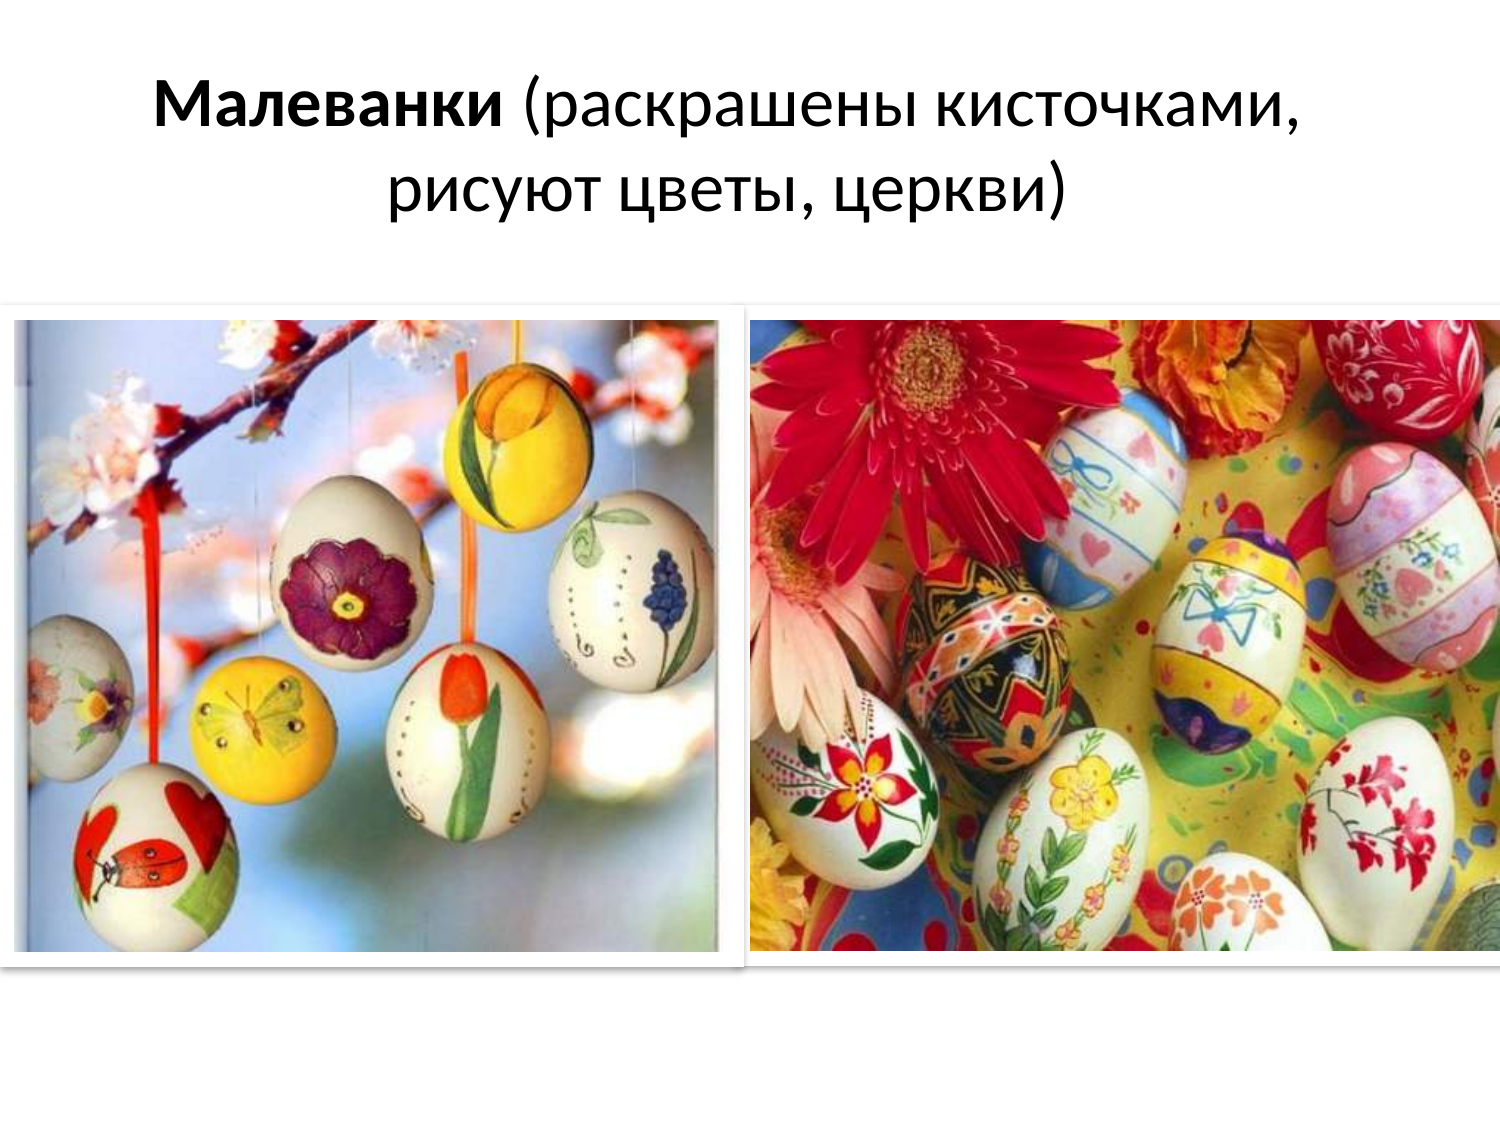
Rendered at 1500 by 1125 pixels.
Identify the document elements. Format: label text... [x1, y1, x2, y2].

picture [749, 319, 1500, 952]
title Малеванки (раскрашены кисточками, рисуют цветы, церкви) [46, 46, 1410, 235]
picture [14, 319, 730, 953]
